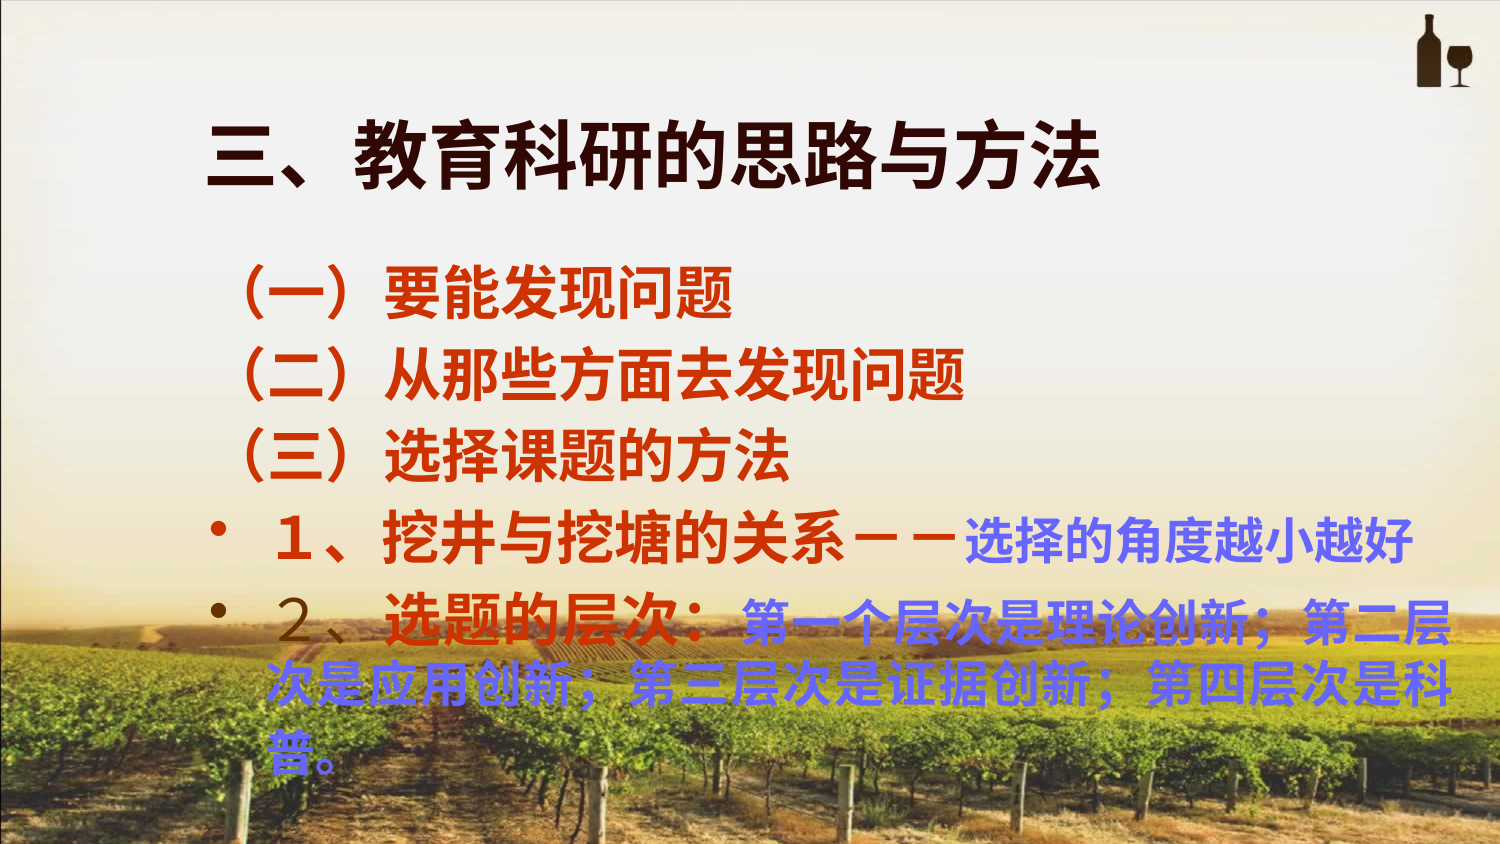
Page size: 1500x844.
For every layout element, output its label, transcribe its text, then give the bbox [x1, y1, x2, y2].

list （一）要能发现问题 （二）从那些方面去发现问题 （三）选择课题的方法 １、挖井与挖塘的关系－－选择的角度越小越好 ２、选题的层次：第一个层次是理论创新；第二层次是应用创新；第三层次是证据创新；第四层次是科普。 [193, 248, 1470, 755]
picture [0, 0, 1500, 844]
title 三、教育科研的思路与方法 [188, 110, 1468, 207]
